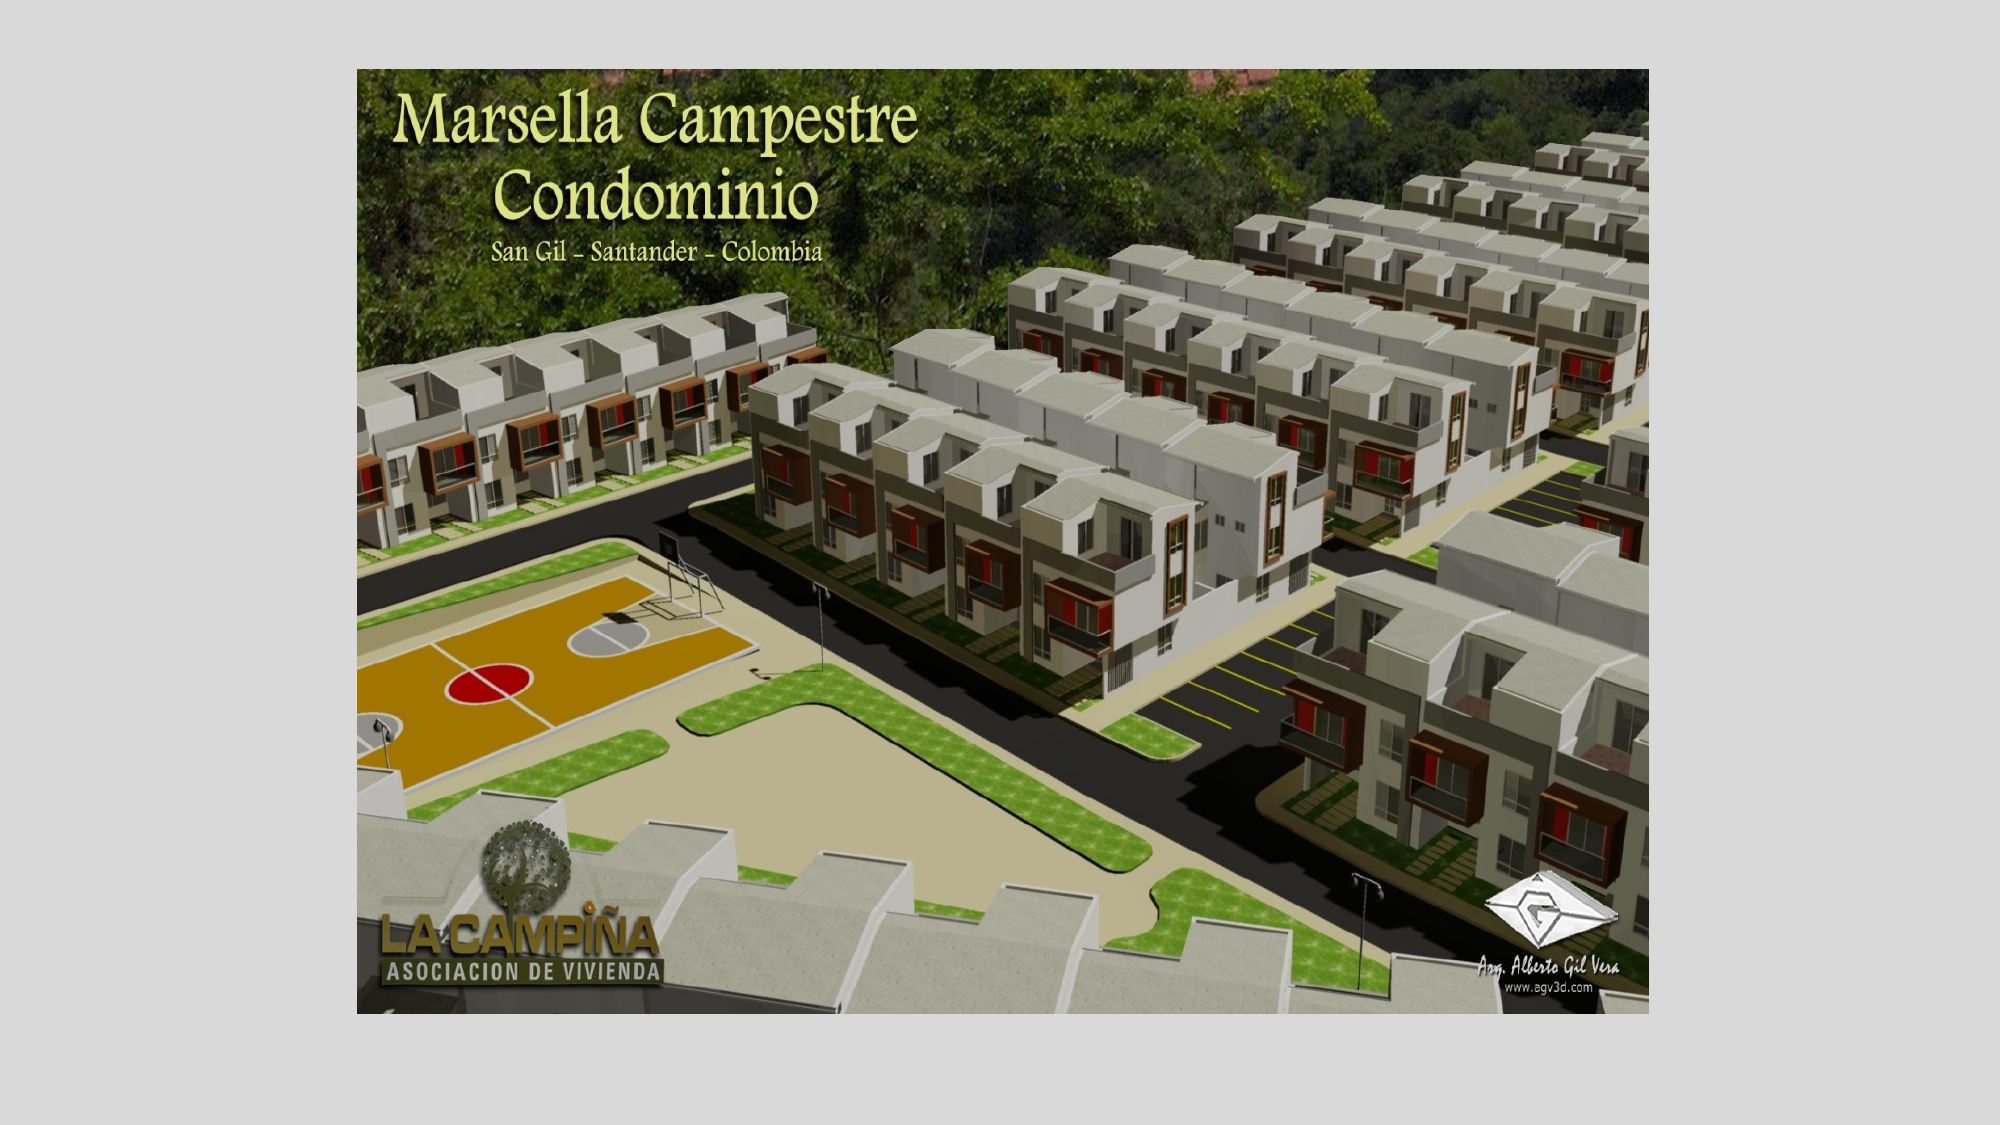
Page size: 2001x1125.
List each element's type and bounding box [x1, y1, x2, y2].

list [357, 69, 1649, 1014]
